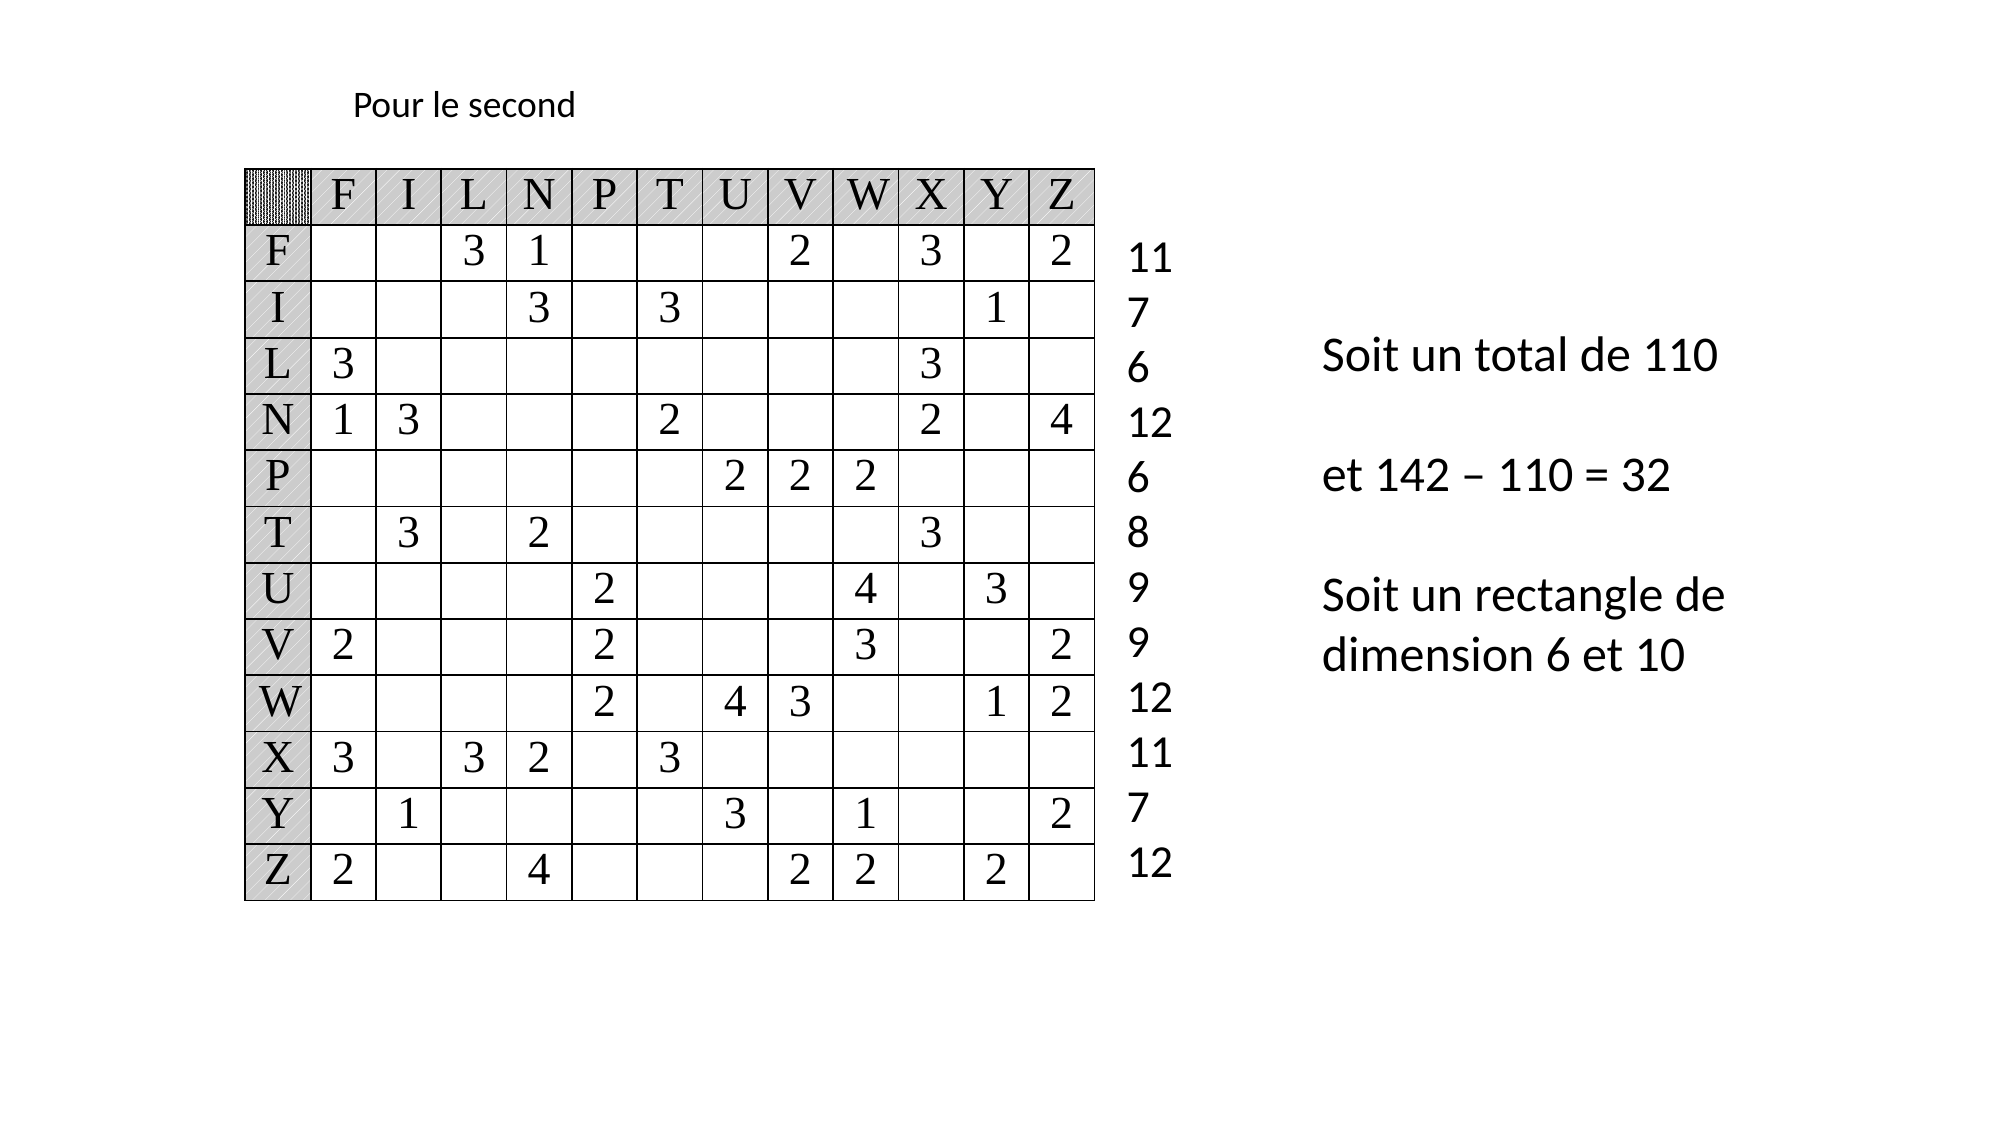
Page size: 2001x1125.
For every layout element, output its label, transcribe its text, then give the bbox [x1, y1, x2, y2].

table_cell [377, 676, 440, 731]
table_cell [638, 845, 702, 900]
table_header L [442, 170, 506, 224]
table_cell [442, 620, 506, 674]
table_cell [442, 564, 506, 618]
table_header I [377, 170, 440, 224]
table_cell [1030, 732, 1094, 787]
table_cell [834, 676, 898, 731]
table_cell 2 [1030, 789, 1094, 843]
table_cell 2 [573, 676, 636, 731]
table_cell [769, 395, 832, 449]
table_cell [573, 395, 636, 449]
table_cell [965, 620, 1028, 674]
table_cell [377, 564, 440, 618]
text_box Soit un total de 110 et 142 – 110 = 32 Soit un rectangle de dimension 6 et 10 [1307, 314, 1872, 690]
table_cell W [246, 676, 310, 731]
table_cell [573, 226, 636, 280]
table_cell [769, 732, 832, 787]
table_cell 2 [703, 451, 767, 506]
table_cell 3 [377, 507, 440, 562]
table_header U [703, 170, 767, 224]
table_cell Z [246, 845, 310, 900]
table_cell [573, 339, 636, 393]
table_cell Y [246, 789, 310, 843]
table_header N [507, 170, 571, 224]
table_cell 3 [442, 732, 506, 787]
table_cell T [246, 507, 310, 562]
table_header F [312, 170, 375, 224]
table_header W [834, 170, 898, 224]
table_cell [1030, 451, 1094, 506]
table_cell [573, 789, 636, 843]
table_cell [507, 676, 571, 731]
table_cell 3 [703, 789, 767, 843]
table_cell [442, 789, 506, 843]
table_cell 3 [638, 282, 702, 337]
table_cell 3 [312, 339, 375, 393]
table_cell [769, 282, 832, 337]
table_cell [442, 282, 506, 337]
table_cell 2 [834, 451, 898, 506]
table_cell 4 [1030, 395, 1094, 449]
table_cell 4 [507, 845, 571, 900]
table_cell [965, 507, 1028, 562]
table_cell [312, 507, 375, 562]
table_cell [703, 226, 767, 280]
table_cell [638, 226, 702, 280]
table_cell L [246, 339, 310, 393]
table_cell [312, 676, 375, 731]
table_cell 2 [1030, 620, 1094, 674]
table_cell [312, 451, 375, 506]
table_cell 3 [899, 507, 963, 562]
table_cell 2 [573, 620, 636, 674]
table_cell [965, 451, 1028, 506]
table_cell [638, 451, 702, 506]
table_cell [1030, 845, 1094, 900]
table_cell V [246, 620, 310, 674]
table_cell [834, 732, 898, 787]
table_cell 1 [377, 789, 440, 843]
table_cell [573, 451, 636, 506]
table_cell [834, 282, 898, 337]
table_cell [703, 845, 767, 900]
table_header Z [1030, 170, 1094, 224]
table_cell [312, 282, 375, 337]
table_cell 3 [965, 564, 1028, 618]
table_cell 2 [1030, 226, 1094, 280]
table_header Y [965, 170, 1028, 224]
table_cell [899, 451, 963, 506]
table_cell [965, 732, 1028, 787]
table_cell [899, 732, 963, 787]
table_cell 4 [834, 564, 898, 618]
table_cell 2 [965, 845, 1028, 900]
table_cell 2 [573, 564, 636, 618]
table_cell 1 [312, 395, 375, 449]
table_cell [312, 564, 375, 618]
table_cell [442, 451, 506, 506]
table_header P [573, 170, 636, 224]
table_cell [703, 732, 767, 787]
table_cell 3 [507, 282, 571, 337]
table_cell 2 [312, 845, 375, 900]
table_cell [377, 845, 440, 900]
table_cell 3 [899, 339, 963, 393]
table_cell 3 [377, 395, 440, 449]
table_cell [834, 226, 898, 280]
table_cell [638, 676, 702, 731]
table_cell [703, 564, 767, 618]
table_cell 1 [834, 789, 898, 843]
table_cell [703, 620, 767, 674]
table_cell [1030, 282, 1094, 337]
table_cell 2 [769, 226, 832, 280]
table_cell 3 [834, 620, 898, 674]
table_cell 1 [507, 226, 571, 280]
table_cell 3 [899, 226, 963, 280]
table_cell N [246, 395, 310, 449]
table_cell 3 [442, 226, 506, 280]
table_header [246, 170, 310, 224]
table_cell 3 [312, 732, 375, 787]
table_cell X [246, 732, 310, 787]
table_cell [899, 620, 963, 674]
table_cell [377, 226, 440, 280]
table_cell [965, 789, 1028, 843]
table_cell [899, 282, 963, 337]
table_cell F [246, 226, 310, 280]
table_cell 1 [965, 282, 1028, 337]
text_box Pour le second [338, 72, 1343, 133]
table_cell [638, 789, 702, 843]
table_cell P [246, 451, 310, 506]
table_cell [573, 845, 636, 900]
table_cell [507, 395, 571, 449]
table_cell [377, 282, 440, 337]
table_cell [899, 564, 963, 618]
table_cell 4 [703, 676, 767, 731]
table_cell 2 [769, 845, 832, 900]
table_header X [899, 170, 963, 224]
table_cell U [246, 564, 310, 618]
table_cell [442, 845, 506, 900]
table_cell 2 [769, 451, 832, 506]
table_cell 2 [312, 620, 375, 674]
table_cell [965, 339, 1028, 393]
table_cell [377, 451, 440, 506]
table_cell [442, 507, 506, 562]
table_cell 2 [507, 732, 571, 787]
table_cell [834, 507, 898, 562]
table_cell [1030, 564, 1094, 618]
table_cell [769, 564, 832, 618]
table_cell 2 [834, 845, 898, 900]
table_cell 3 [769, 676, 832, 731]
table_cell [769, 507, 832, 562]
table_cell [377, 339, 440, 393]
table_cell 1 [965, 676, 1028, 731]
table_cell [507, 564, 571, 618]
table_cell [442, 339, 506, 393]
table_cell 2 [1030, 676, 1094, 731]
table_cell [703, 507, 767, 562]
table_cell [769, 789, 832, 843]
table_cell [899, 789, 963, 843]
table_cell 2 [638, 395, 702, 449]
table_cell [507, 789, 571, 843]
text_box 11 7 6 12 6 8 9 9 12 11 7 12 [1111, 219, 1230, 894]
table_cell [573, 282, 636, 337]
table_cell [442, 676, 506, 731]
table_cell [377, 732, 440, 787]
table_cell [638, 339, 702, 393]
table_cell 2 [899, 395, 963, 449]
table_cell [573, 507, 636, 562]
table_cell [703, 395, 767, 449]
table_cell [1030, 339, 1094, 393]
table_cell [965, 226, 1028, 280]
table_cell [507, 451, 571, 506]
table_cell [507, 620, 571, 674]
table_cell [312, 789, 375, 843]
table_cell [965, 395, 1028, 449]
table_cell I [246, 282, 310, 337]
table_cell [769, 620, 832, 674]
table_cell [638, 507, 702, 562]
table_cell [834, 339, 898, 393]
table_cell [703, 282, 767, 337]
table_cell [899, 845, 963, 900]
table_cell [312, 226, 375, 280]
table_cell [573, 732, 636, 787]
table_cell [507, 339, 571, 393]
table_cell 2 [507, 507, 571, 562]
table_cell [1030, 507, 1094, 562]
table_header V [769, 170, 832, 224]
table_cell [834, 395, 898, 449]
table_cell [899, 676, 963, 731]
table_cell [442, 395, 506, 449]
table_cell [377, 620, 440, 674]
table_cell [703, 339, 767, 393]
table_cell [638, 620, 702, 674]
table_header T [638, 170, 702, 224]
table_cell [638, 564, 702, 618]
table_cell [769, 339, 832, 393]
table_cell 3 [638, 732, 702, 787]
